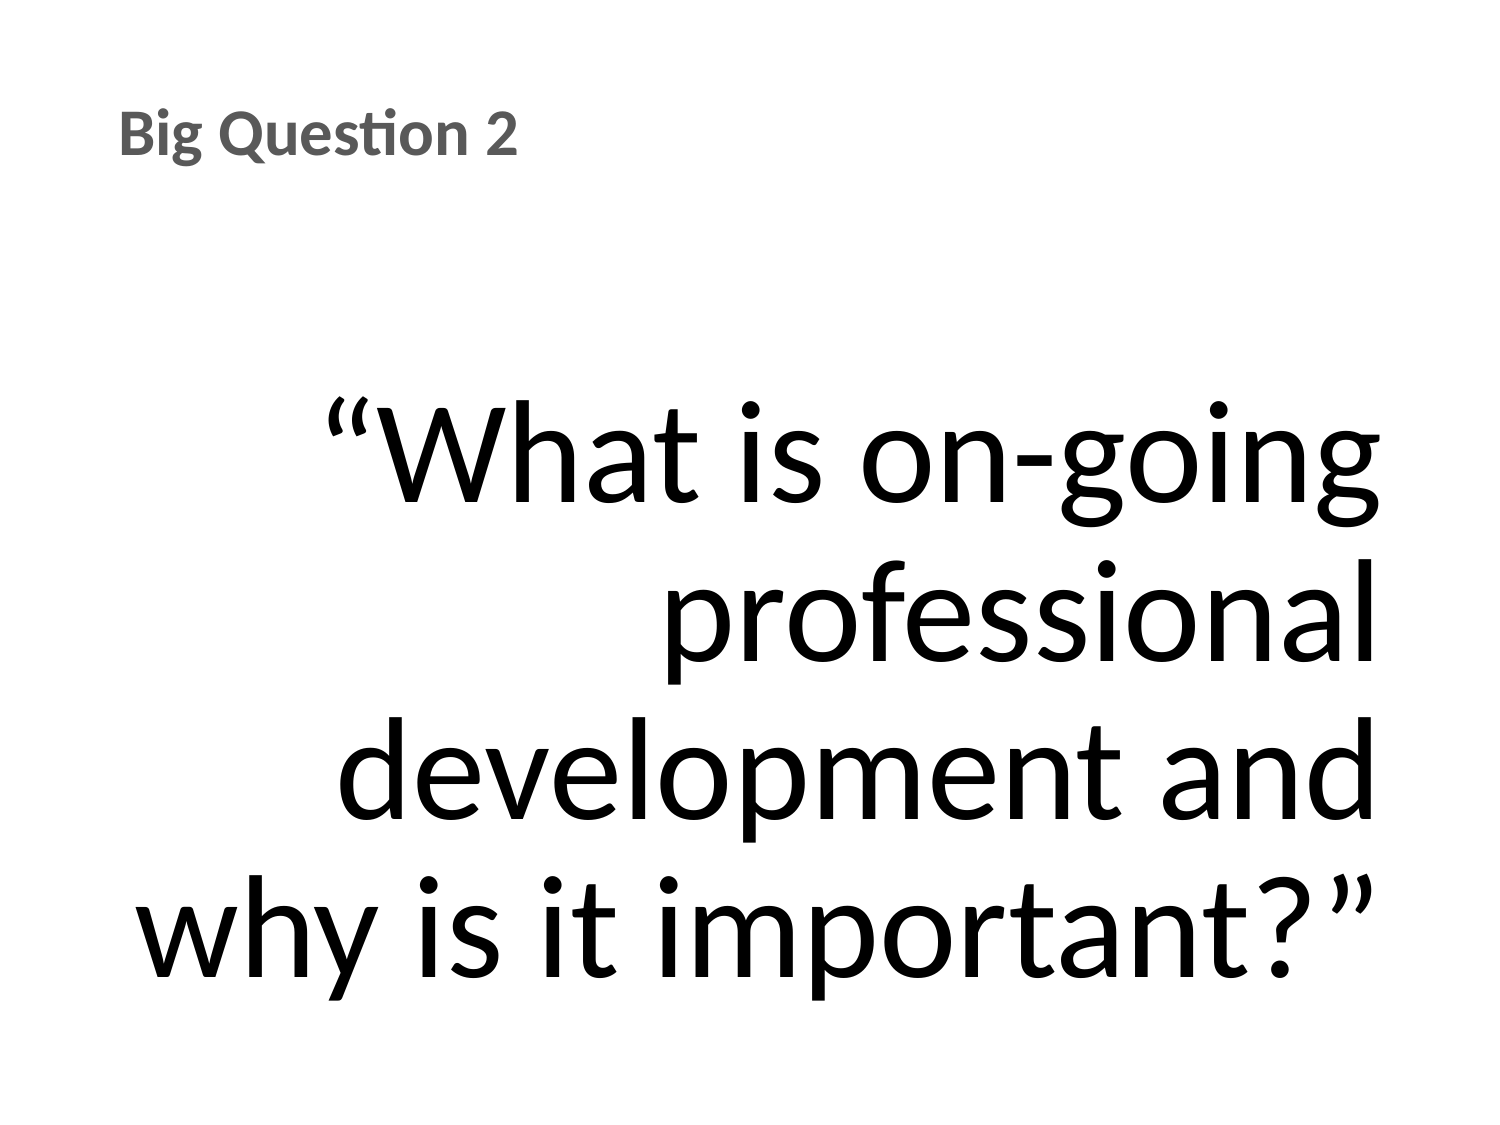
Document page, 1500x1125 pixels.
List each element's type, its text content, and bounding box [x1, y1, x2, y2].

list “What is on-going professional development and why is it important?” [103, 225, 1397, 1017]
title Big Question 2 [103, 59, 1397, 208]
